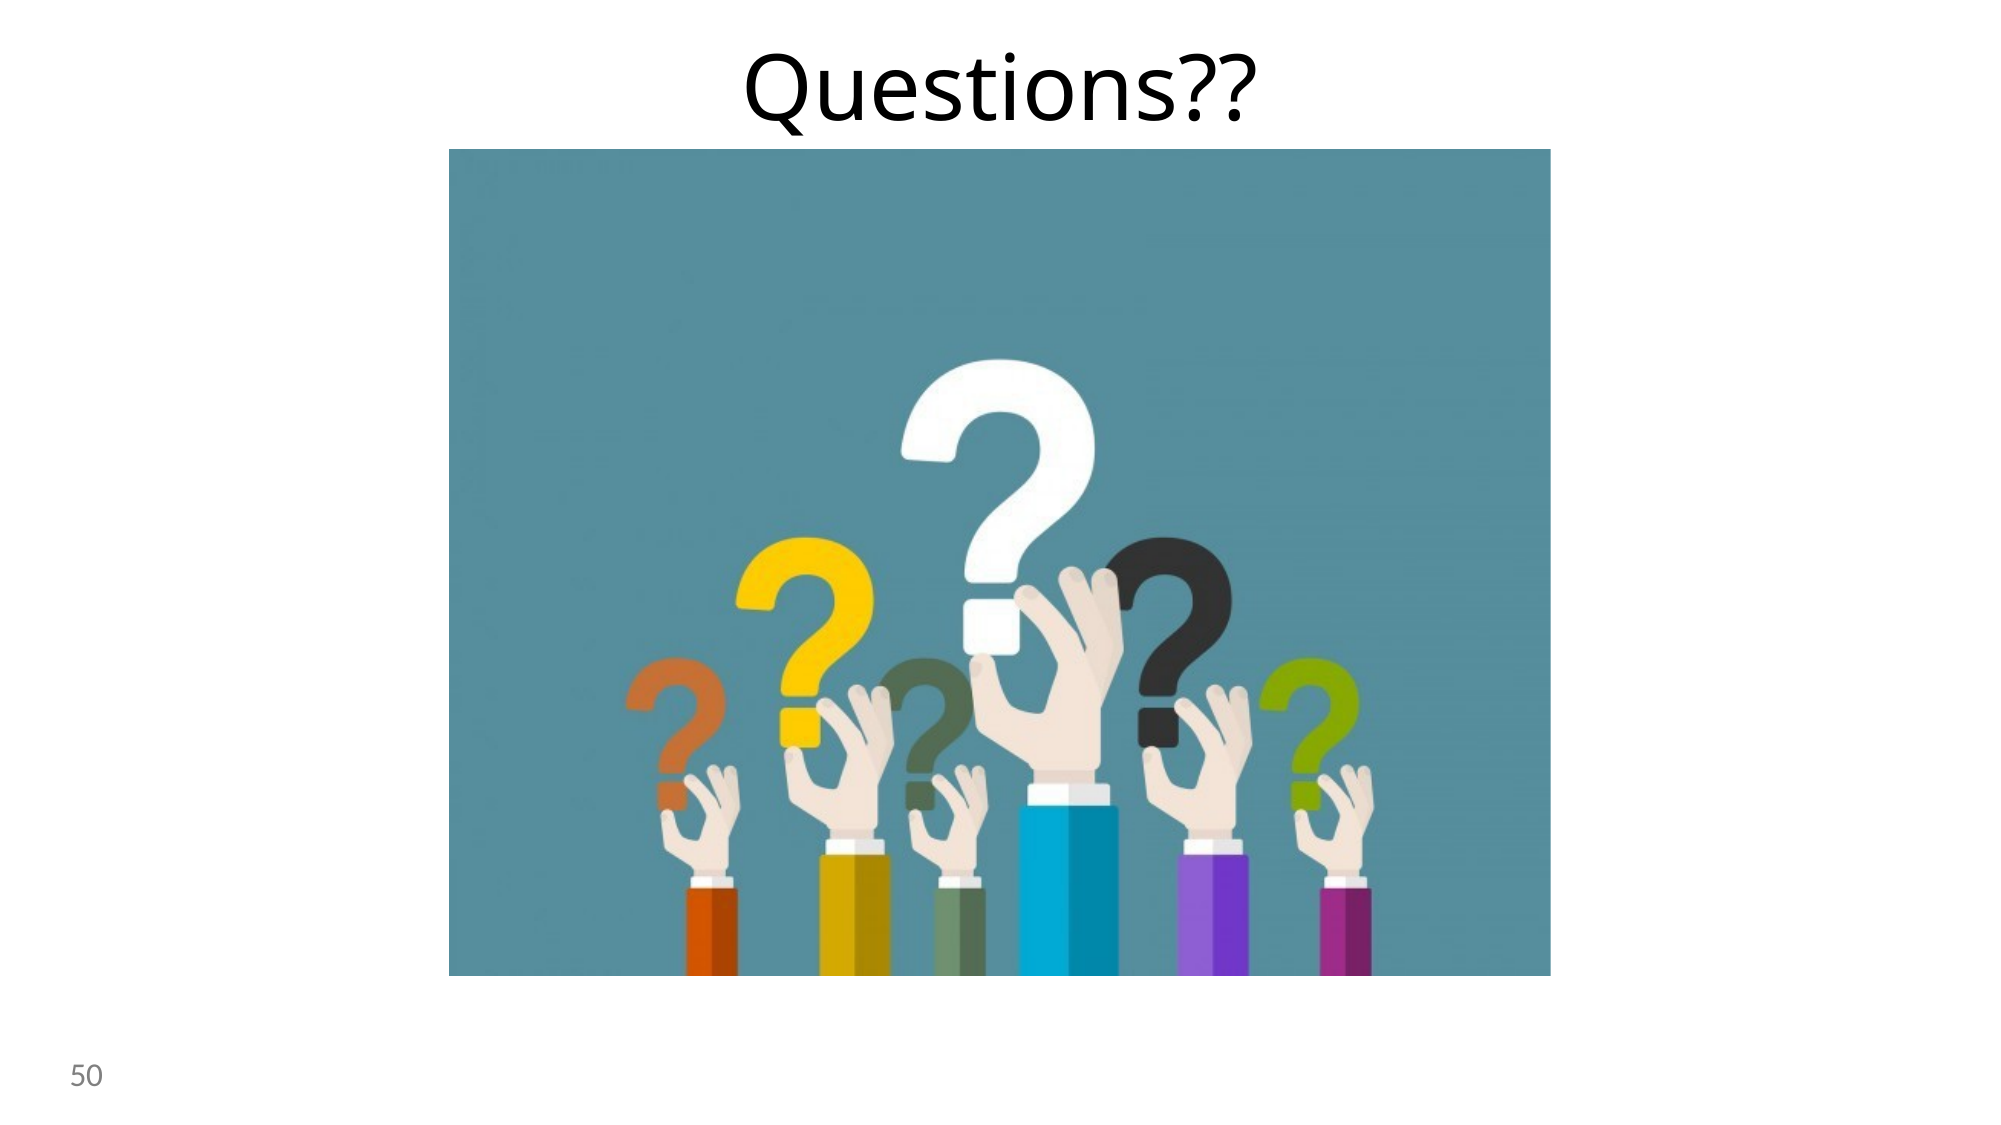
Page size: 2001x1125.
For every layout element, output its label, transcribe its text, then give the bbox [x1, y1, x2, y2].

title Questions?? [698, 41, 1302, 124]
slide_number 50 [54, 1042, 505, 1103]
text_box [449, 149, 1551, 976]
